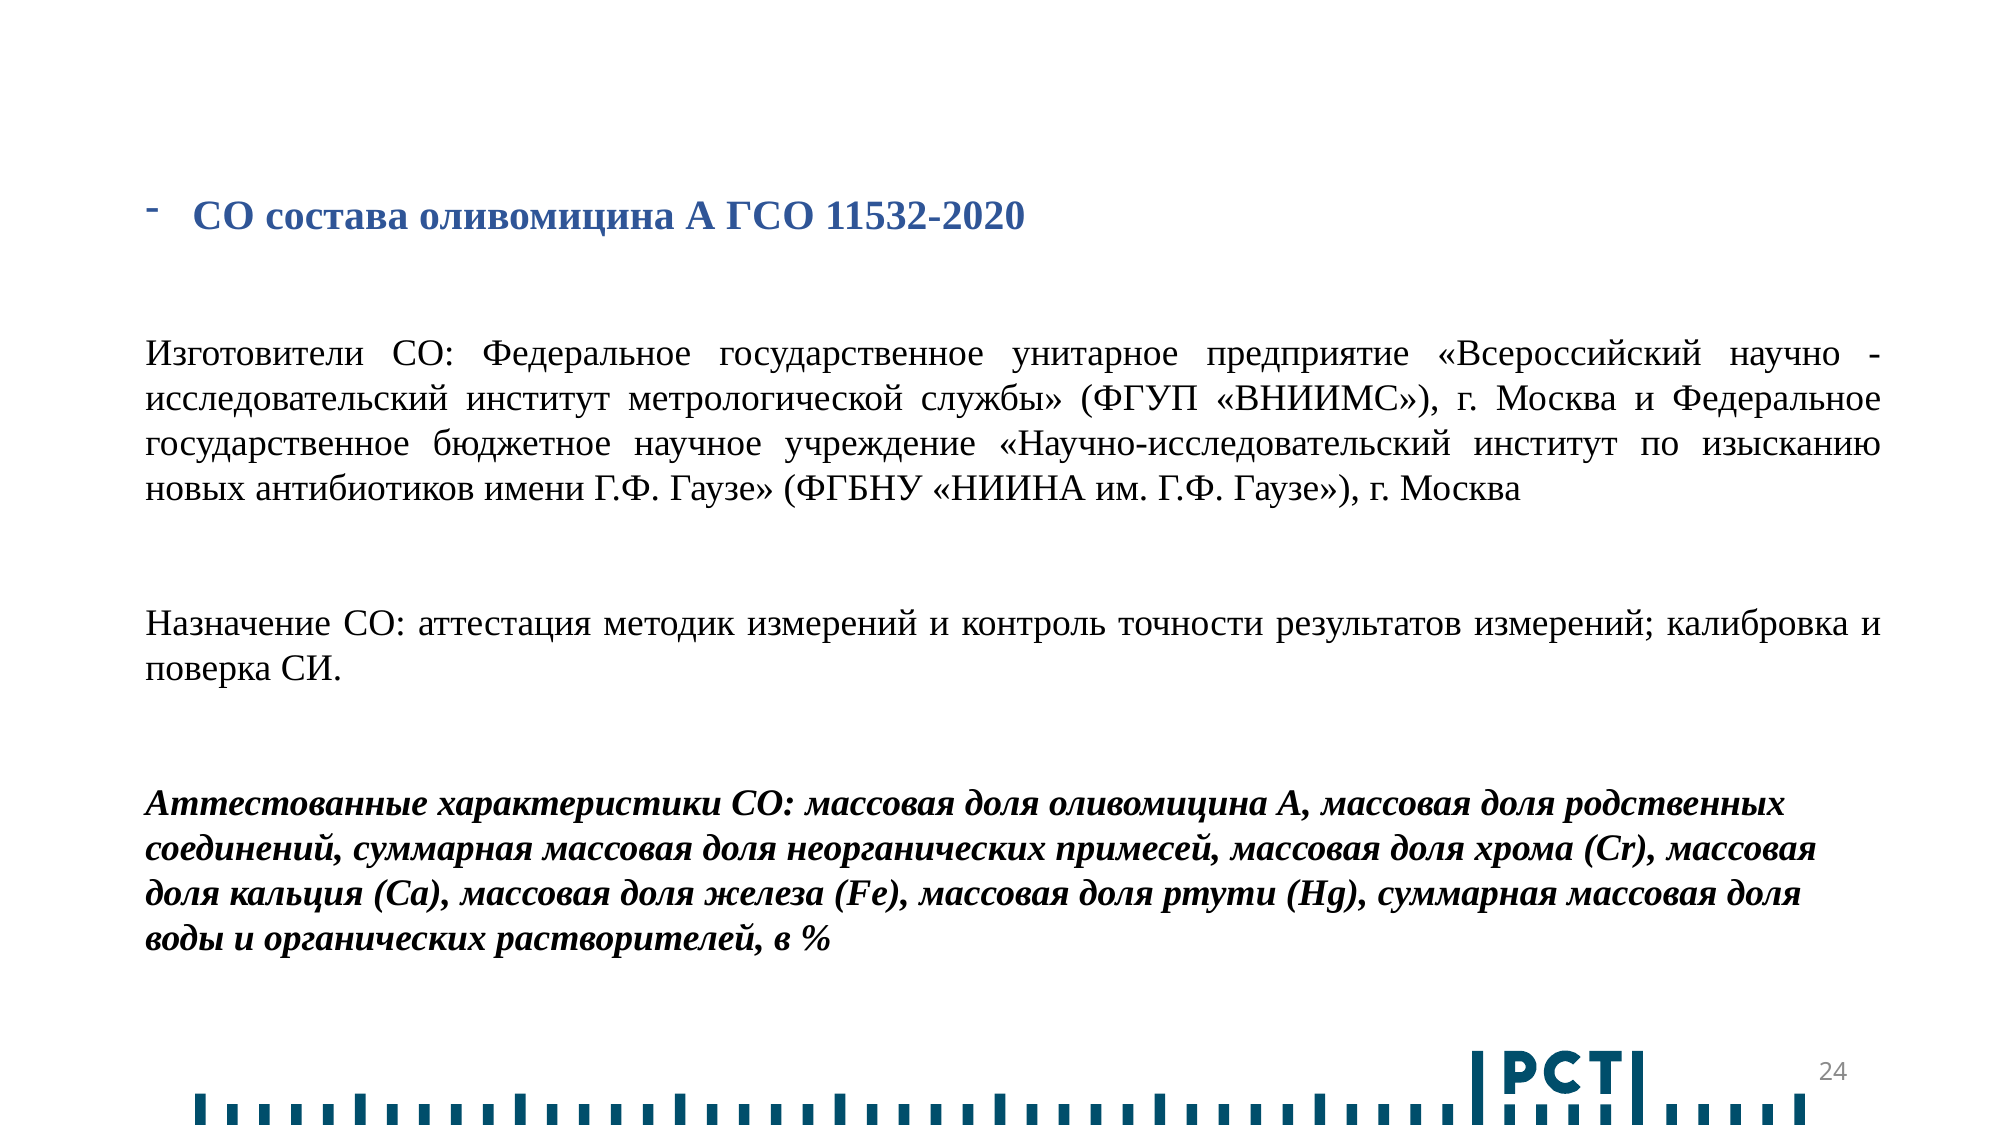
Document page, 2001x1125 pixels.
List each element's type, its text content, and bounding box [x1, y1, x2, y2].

text_box СО состава оливомицина А ГСО 11532-2020 Изготовители СО: Федеральное государственное унитарное предприятие «Всероссийский научно - исследовательский институт метрологической службы» (ФГУП «ВНИИМС»), г. Москва и Федеральное государственное бюджетное научное учреждение «Научно-исследовательский институт по изысканию новых антибиотиков имени Г.Ф. Гаузе» (ФГБНУ «НИИНА им. Г.Ф. Гаузе»), г. Москва Назначение СО: аттестация методик измерений и контроль точности результатов измерений; калибровка и поверка СИ. Аттестованные характеристики СО: массовая доля оливомицина А, массовая доля родственных соединений, суммарная массовая доля неорганических примесей, массовая доля хрома (Cr), массовая доля кальция (Ca), массовая доля железа (Fe), массовая доля ртути (Hg), суммарная массовая доля воды и органических растворителей, в % [130, 179, 1898, 965]
slide_number 24 [1412, 1042, 1863, 1103]
